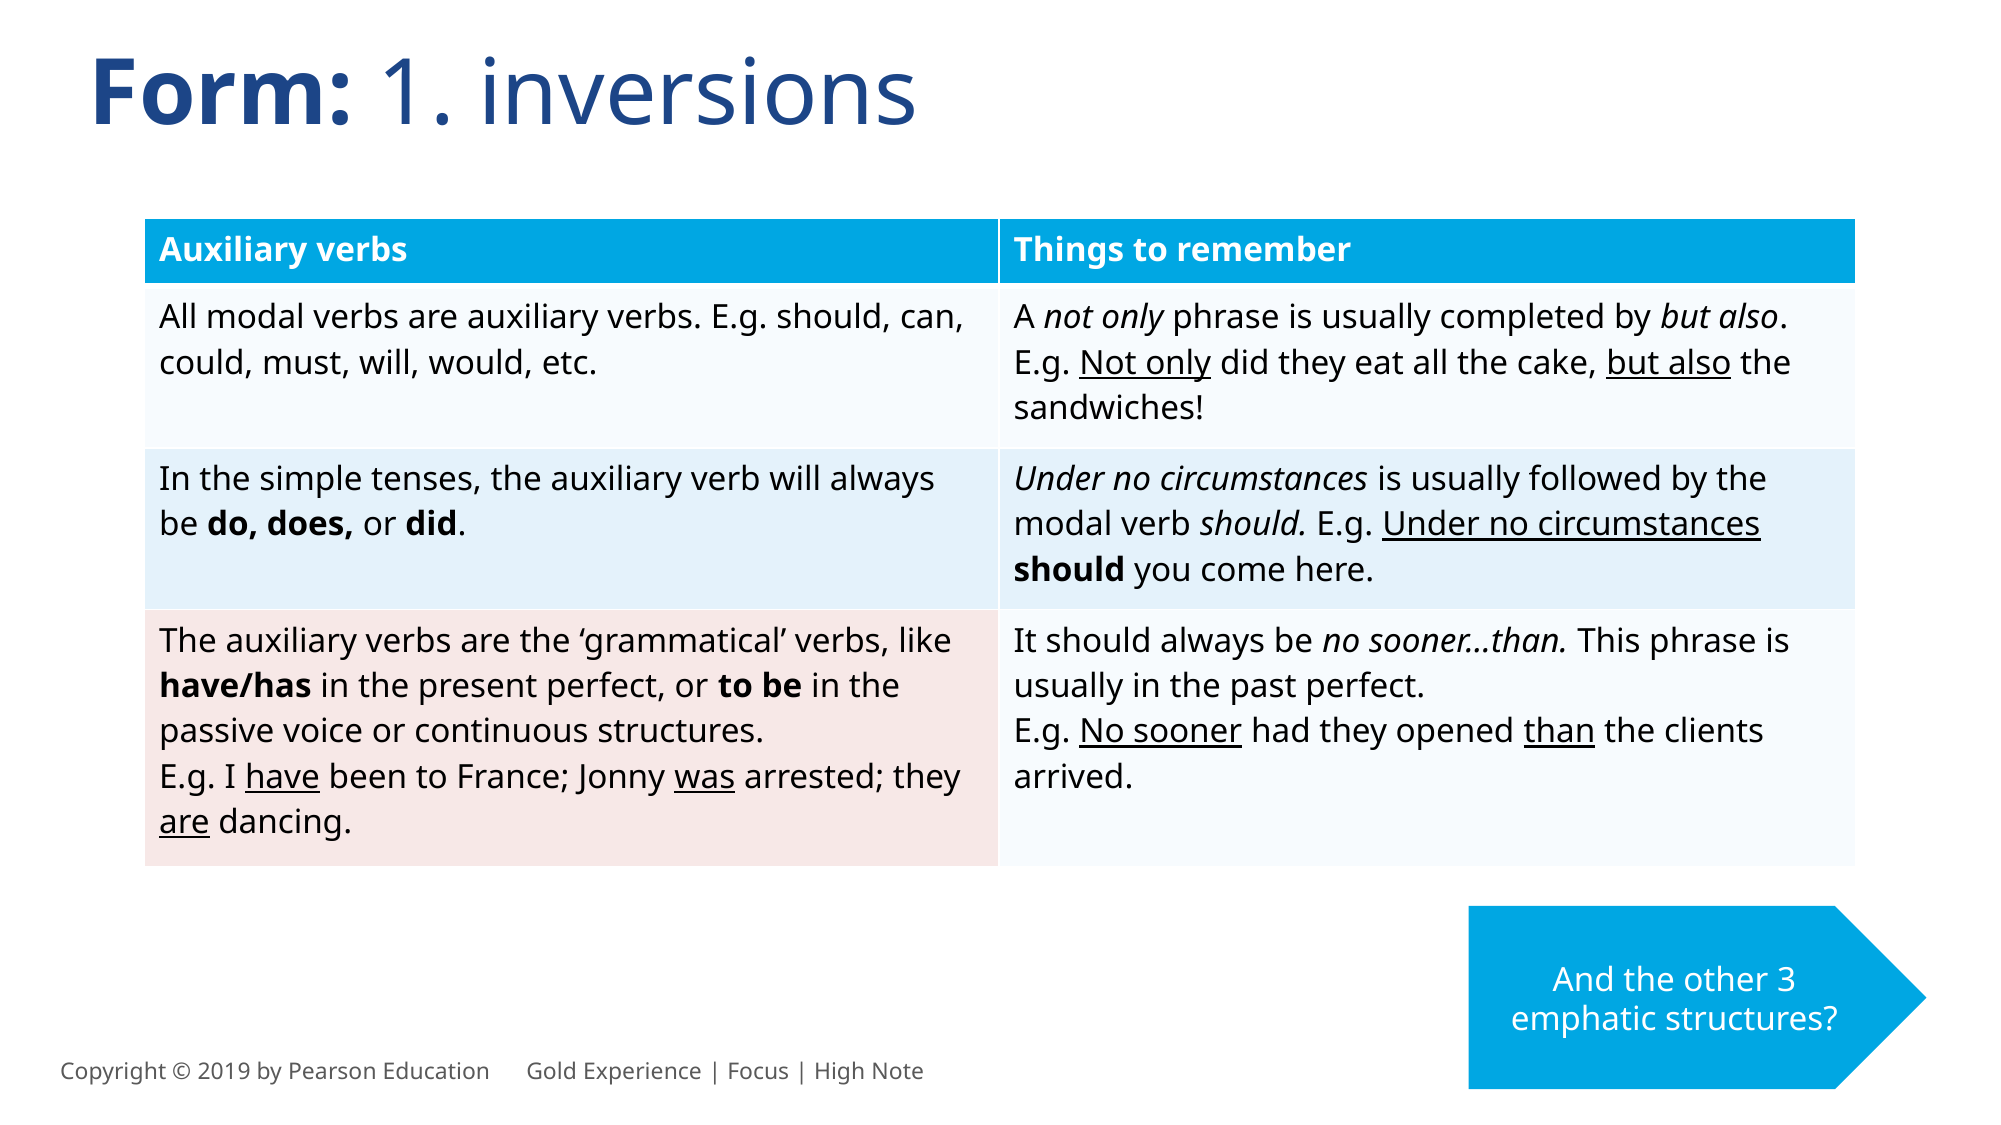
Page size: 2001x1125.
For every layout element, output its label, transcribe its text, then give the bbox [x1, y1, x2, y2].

table_cell In the simple tenses, the auxiliary verb will always be do, does, or did. [145, 449, 998, 609]
table_cell A not only phrase is usually completed by but also. E.g. Not only did they eat all the cake, but also the sandwiches! [1000, 289, 1855, 447]
table_cell Under no circumstances is usually followed by the modal verb should. E.g. Under no circumstances should you come here. [1000, 449, 1855, 609]
text_box Form: 1. inversions [73, 37, 1716, 171]
table_header Things to remember [1000, 219, 1855, 283]
table_cell All modal verbs are auxiliary verbs. E.g. should, can, could, must, will, would, etc. [145, 289, 998, 447]
table_cell The auxiliary verbs are the ‘grammatical’ verbs, like have/has in the present perfect, or to be in the passive voice or continuous structures. E.g. I have been to France; Jonny was arrested; they are dancing. [145, 610, 998, 866]
table_cell It should always be no sooner...than. This phrase is usually in the past perfect. E.g. No sooner had they opened than the clients arrived. [1000, 610, 1855, 866]
table_header Auxiliary verbs [145, 219, 998, 283]
footer Copyright © 2019 by Pearson Education Gold Experience | Focus | High Note [45, 1040, 1084, 1101]
text_box And the other 3 emphatic structures? [1468, 905, 1927, 1090]
